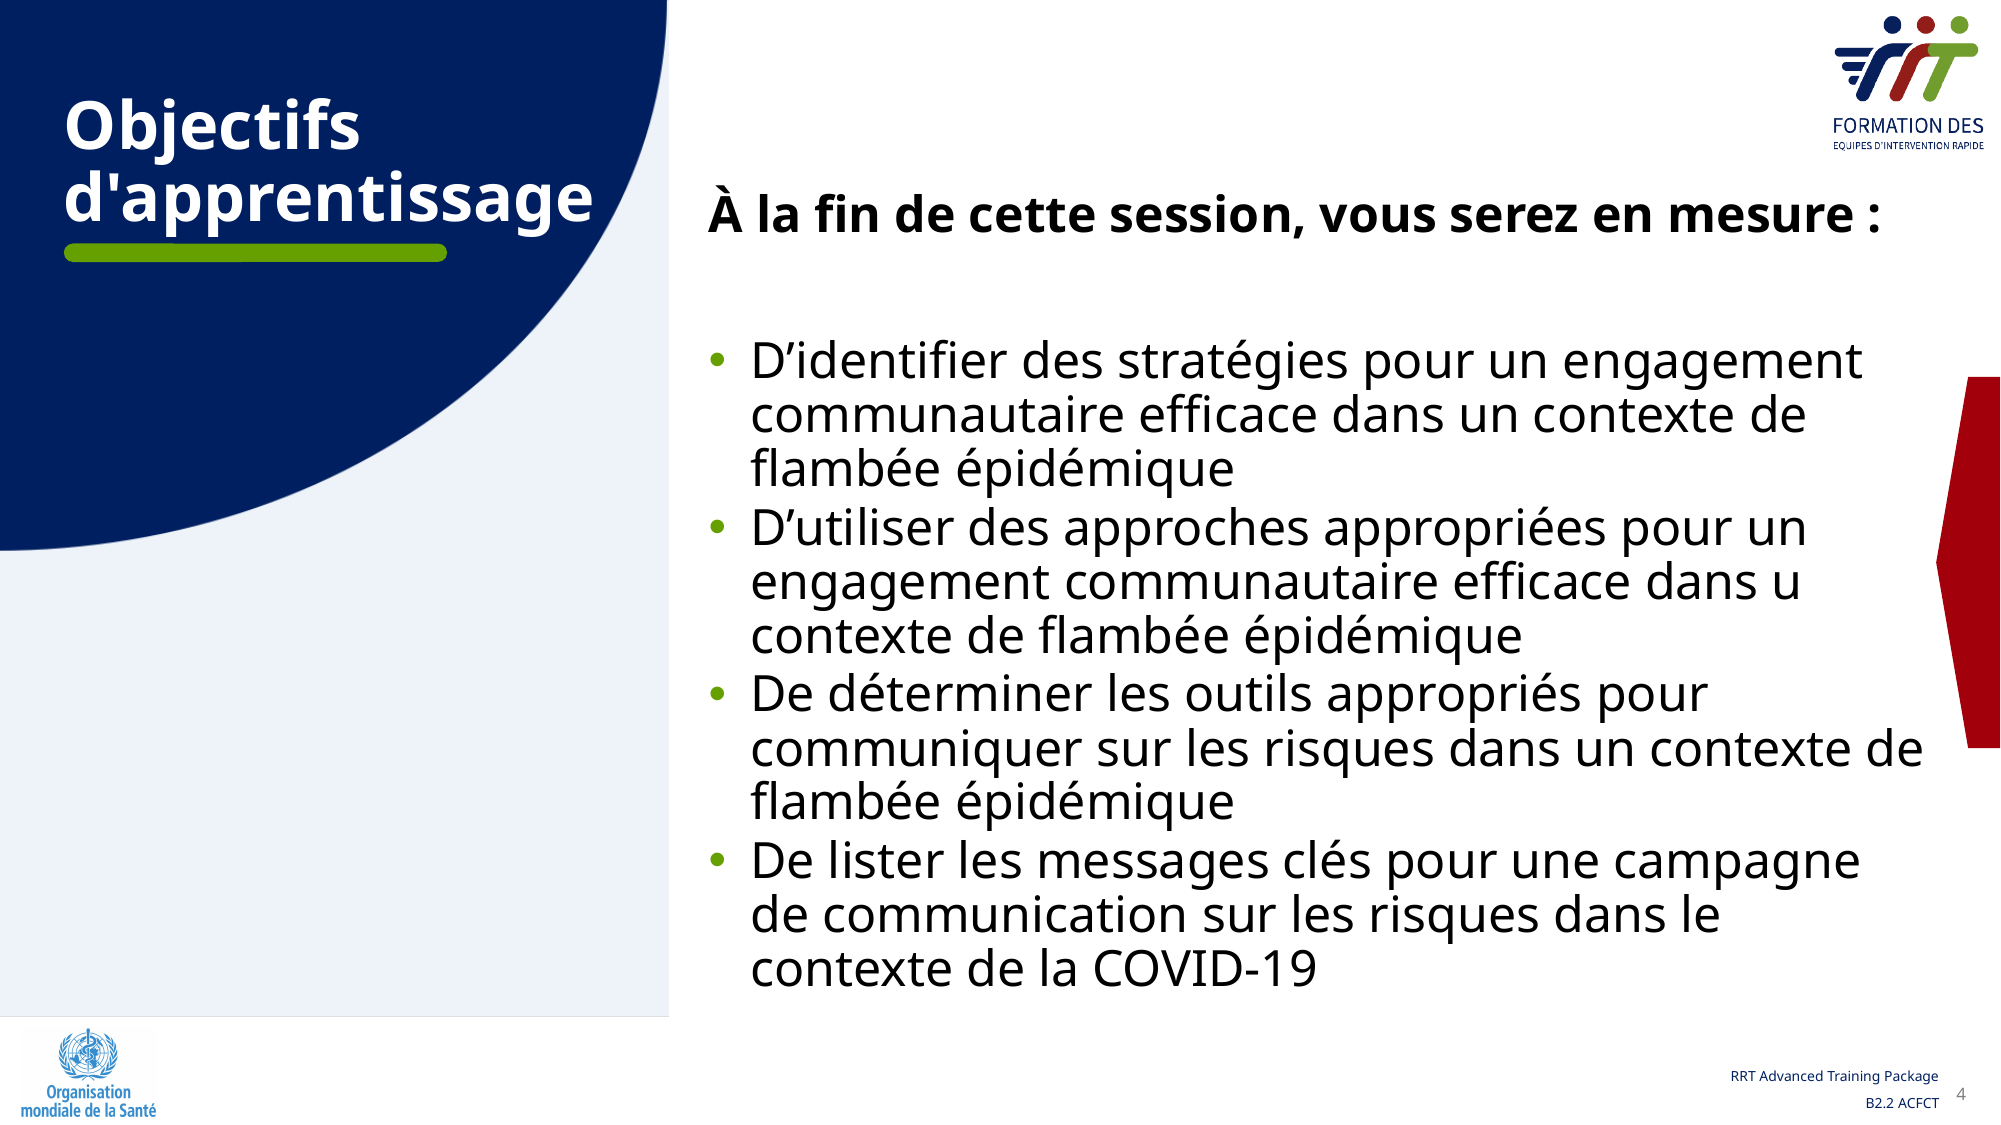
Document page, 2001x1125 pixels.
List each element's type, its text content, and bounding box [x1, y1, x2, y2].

list À la fin de cette session, vous serez en mesure : D’identifier des stratégies pour un engagement communautaire efficace dans un contexte de flambée épidémique D’utiliser des approches appropriées pour un engagement communautaire efficace dans u contexte de flambée épidémique De déterminer les outils appropriés pour communiquer sur les risques dans un contexte de flambée épidémique De lister les messages clés pour une campagne de communication sur les risques dans le contexte de la COVID-19 [700, 137, 1937, 1049]
picture [0, 0, 669, 1018]
picture [1833, 15, 1984, 151]
title Objectifs d'apprentissage [63, 97, 600, 237]
picture [20, 1027, 157, 1118]
